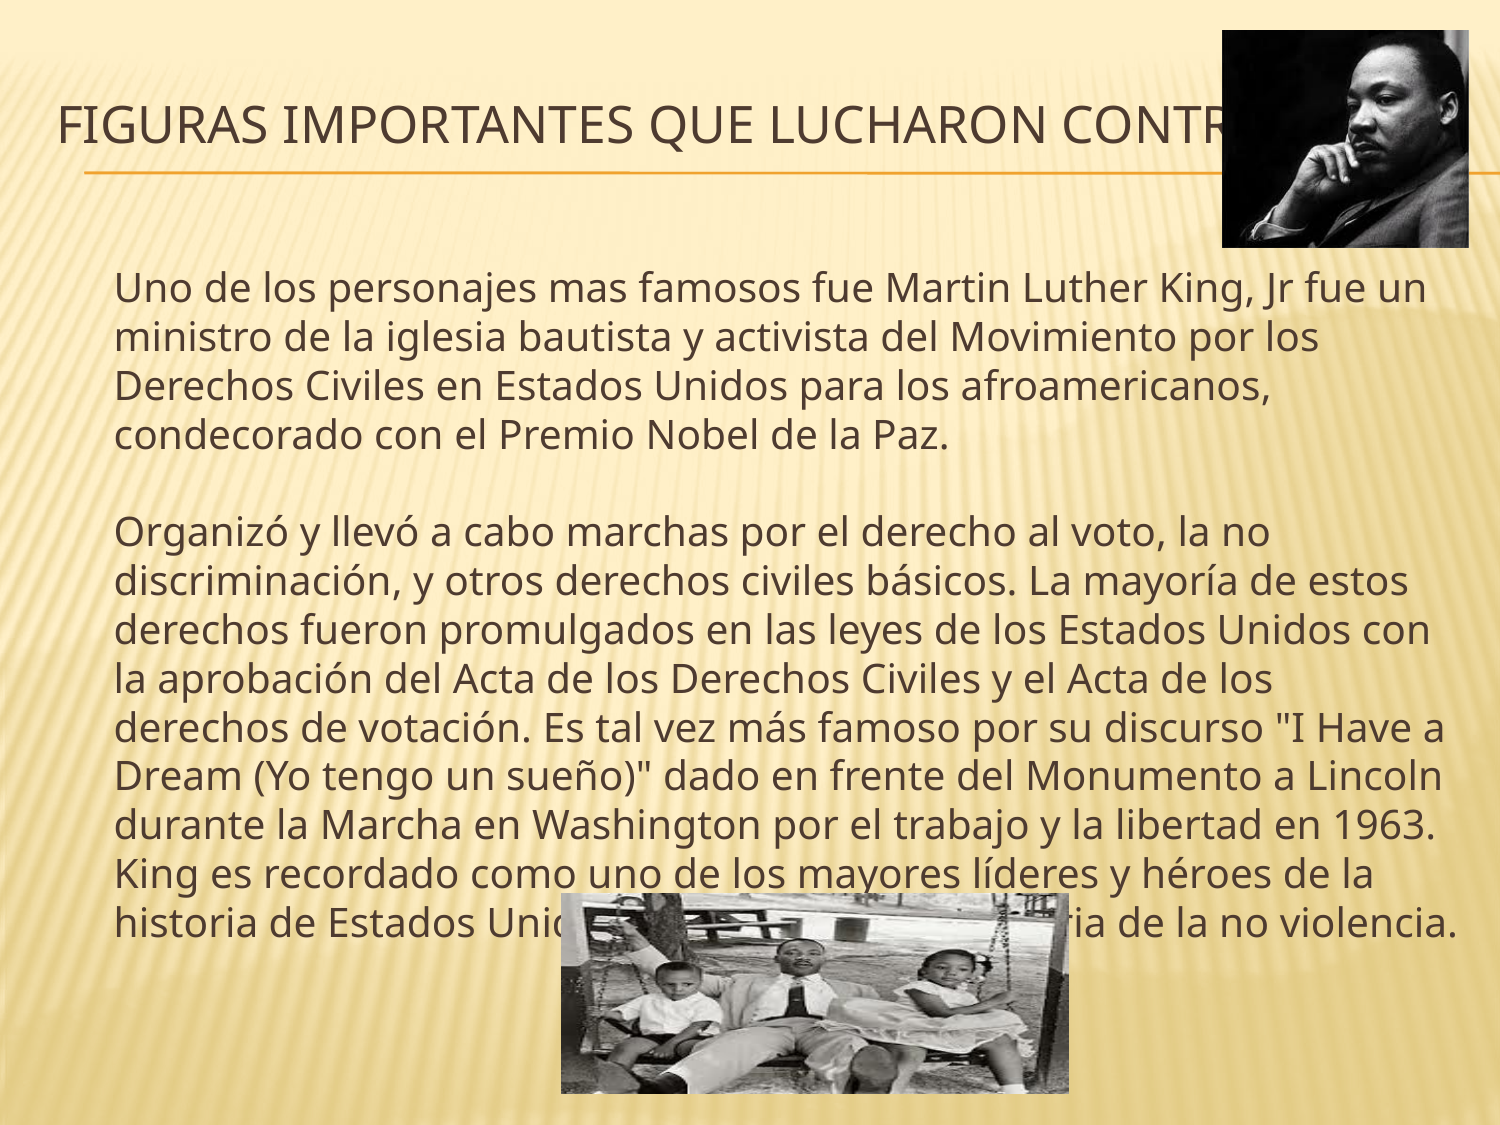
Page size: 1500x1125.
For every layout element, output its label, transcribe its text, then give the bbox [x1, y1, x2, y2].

list Uno de los personajes mas famosos fue Martin Luther King, Jr fue un ministro de la iglesia bautista y activista del Movimiento por los Derechos Civiles en Estados Unidos para los afroamericanos, condecorado con el Premio Nobel de la Paz. Organizó y llevó a cabo marchas por el derecho al voto, la no discriminación, y otros derechos civiles básicos. La mayoría de estos derechos fueron promulgados en las leyes de los Estados Unidos con la aprobación del Acta de los Derechos Civiles y el Acta de los derechos de votación. Es tal vez más famoso por su discurso "I Have a Dream (Yo tengo un sueño)" dado en frente del Monumento a Lincoln durante la Marcha en Washington por el trabajo y la libertad en 1963. King es recordado como uno de los mayores líderes y héroes de la historia de Estados Unidos, y en la moderna historia de la no violencia. [50, 254, 1475, 998]
picture [1222, 30, 1469, 249]
title Figuras importantes que lucharon contra ellos [41, 54, 1212, 192]
picture [560, 892, 1070, 1095]
